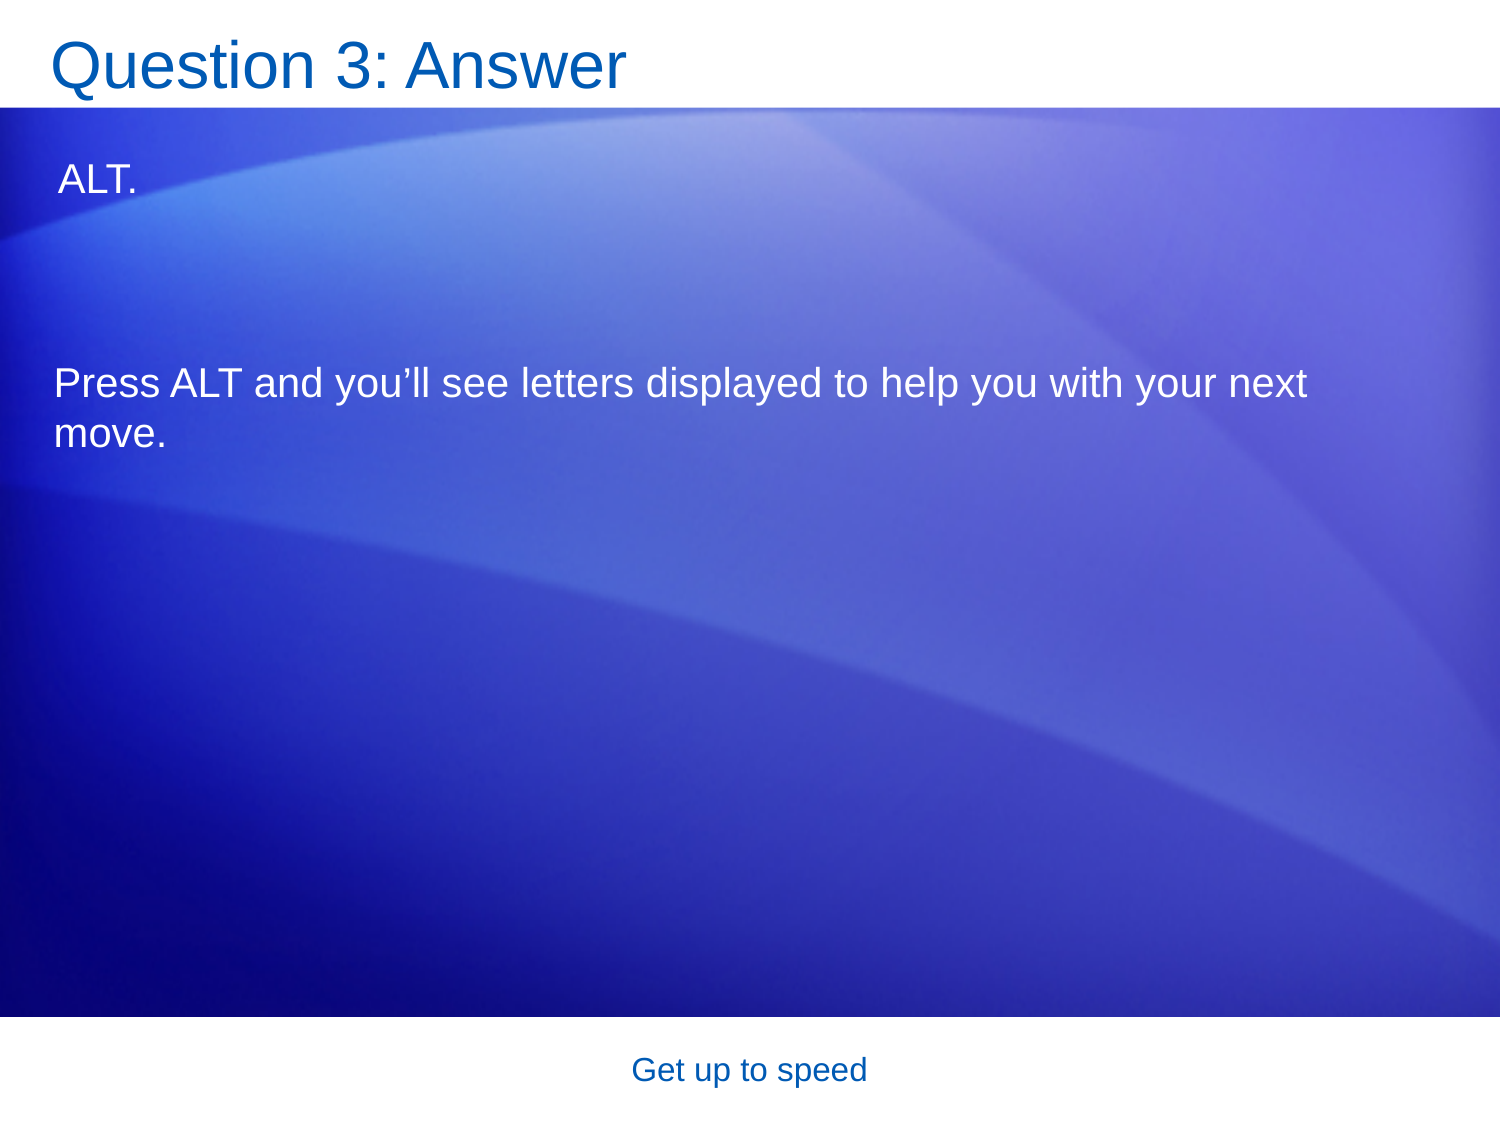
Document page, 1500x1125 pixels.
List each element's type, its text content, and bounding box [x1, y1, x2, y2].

picture [0, 108, 1500, 1017]
list ALT. [42, 143, 1413, 260]
footer Get up to speed [445, 1016, 1055, 1096]
text_box Press ALT and you’ll see letters displayed to help you with your next move. [39, 348, 1409, 541]
title Question 3: Answer [34, 11, 1386, 113]
